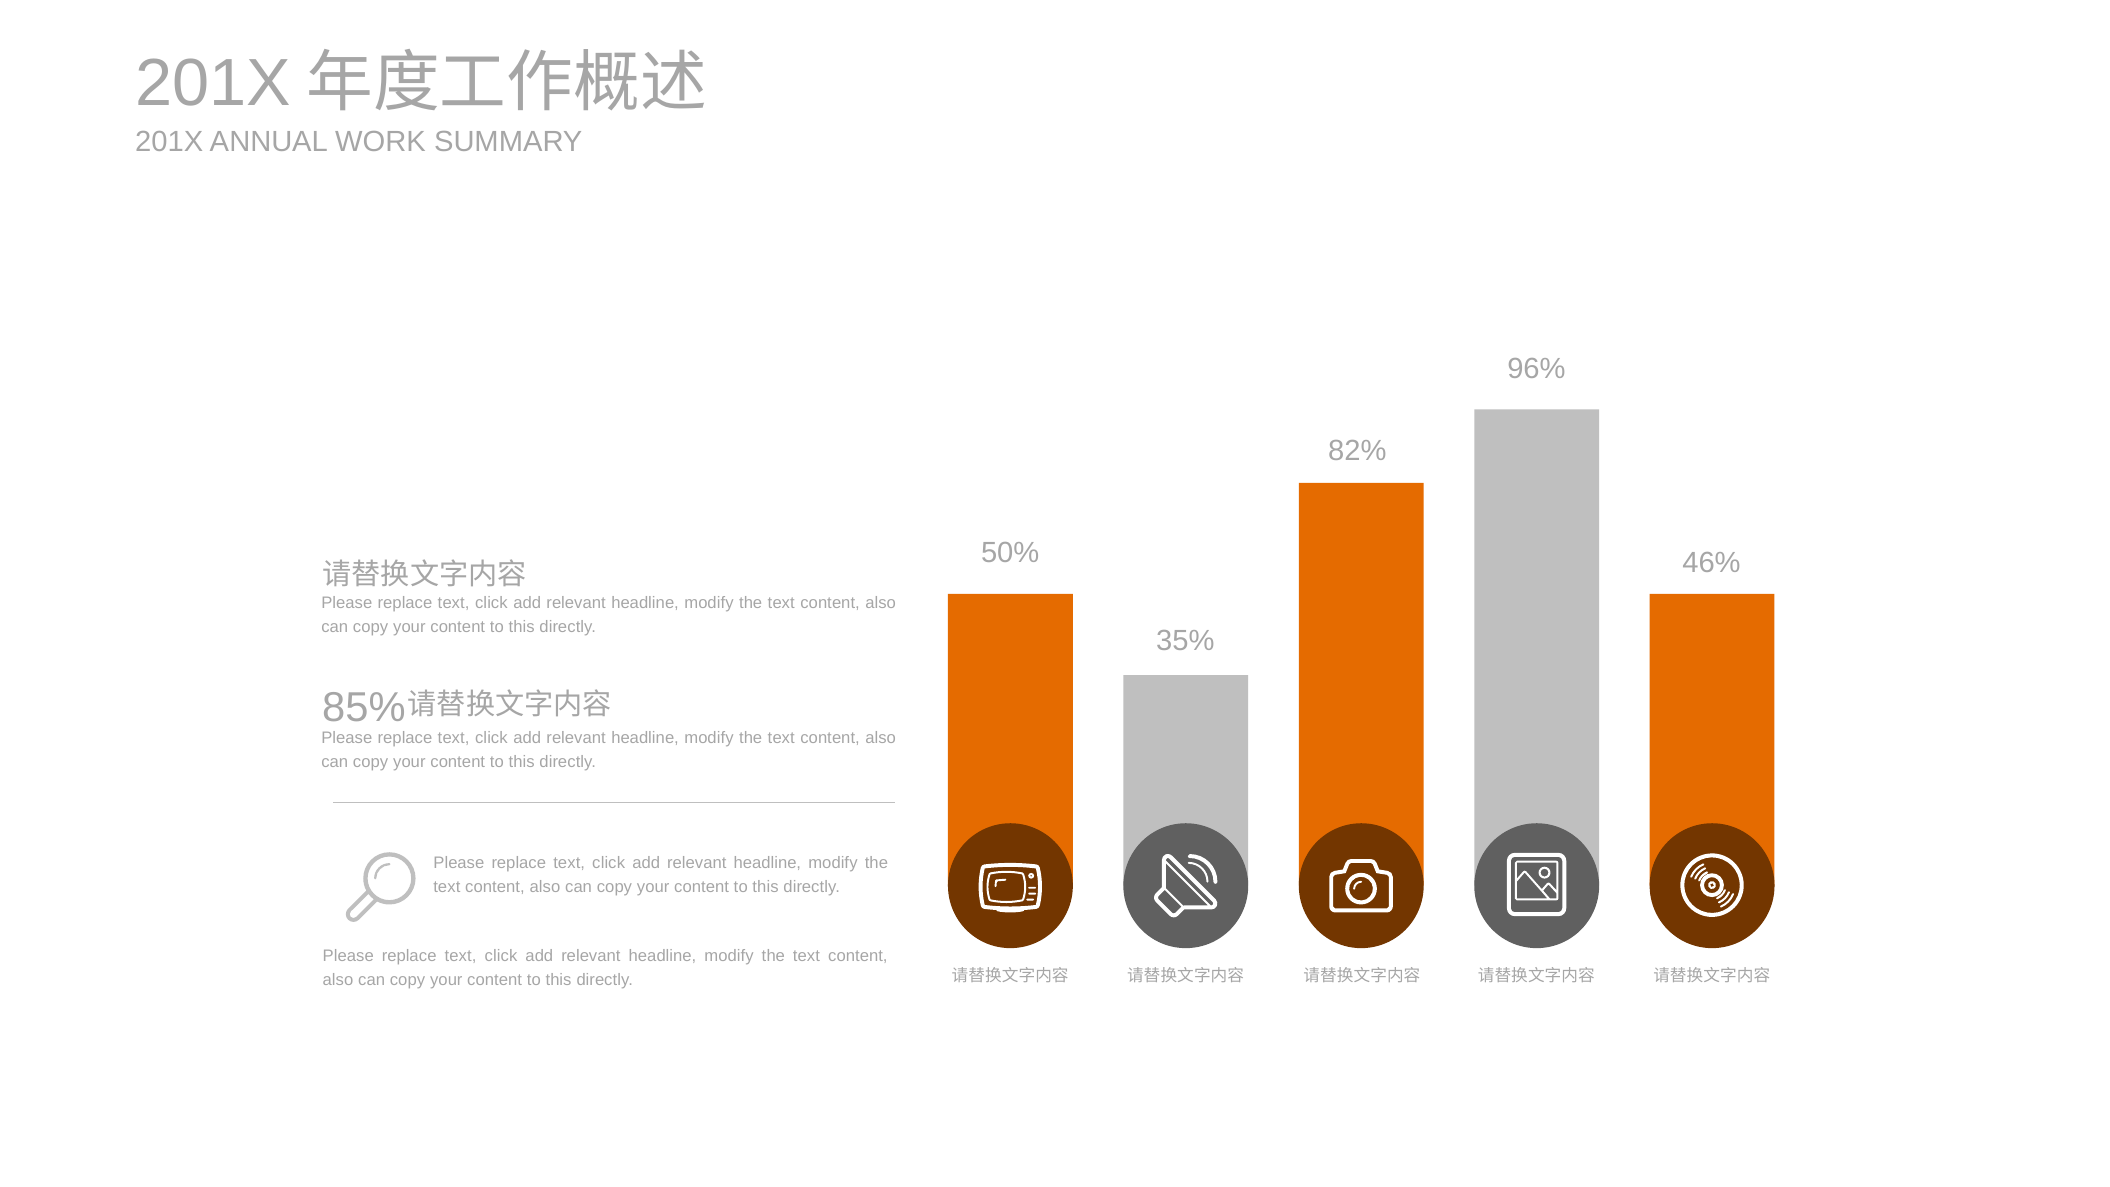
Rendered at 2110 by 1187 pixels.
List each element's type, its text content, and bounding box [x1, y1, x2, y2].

text_box 50% [980, 526, 1040, 569]
text_box 请替换文字内容 [951, 961, 1070, 985]
text_box [947, 593, 1074, 875]
text_box Please replace text, click add relevant headline, modify the text content, also can copy your content to this directly. [433, 847, 889, 896]
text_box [978, 862, 1043, 913]
text_box [1298, 482, 1425, 876]
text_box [1680, 853, 1744, 917]
text_box 请替换文字内容 [1477, 960, 1596, 985]
text_box [1473, 408, 1600, 875]
text_box Please replace text, click add relevant headline, modify the text content, also can copy your content to this directly. [321, 588, 897, 637]
text_box [946, 822, 1074, 950]
text_box 请替换文字内容 [1303, 961, 1421, 985]
text_box [1473, 822, 1601, 950]
text_box 请替换文字内容 [1127, 961, 1245, 985]
text_box Please replace text, click add relevant headline, modify the text content, also can copy your content to this directly. [321, 723, 897, 772]
text_box 82% [1328, 424, 1387, 467]
text_box 请替换文字内容 [1653, 960, 1771, 985]
text_box [1649, 593, 1776, 877]
text_box 35% [1156, 614, 1215, 657]
text_box 201X年度工作概述 [135, 38, 783, 119]
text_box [1153, 853, 1218, 918]
text_box [1122, 822, 1250, 950]
text_box 201X ANNUAL WORK SUMMARY [135, 122, 596, 158]
text_box [1122, 674, 1249, 876]
text_box 请替换文字内容 [407, 678, 686, 721]
text_box 46% [1682, 536, 1742, 579]
text_box [1297, 822, 1425, 950]
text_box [1329, 858, 1393, 913]
text_box [1648, 822, 1776, 950]
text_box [1506, 852, 1567, 917]
text_box 请替换文字内容 [322, 548, 528, 588]
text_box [345, 852, 416, 922]
text_box 85% [322, 669, 406, 723]
text_box 96% [1507, 341, 1566, 384]
text_box Please replace text, click add relevant headline, modify the text content, also can copy your content to this directly. [322, 941, 889, 989]
